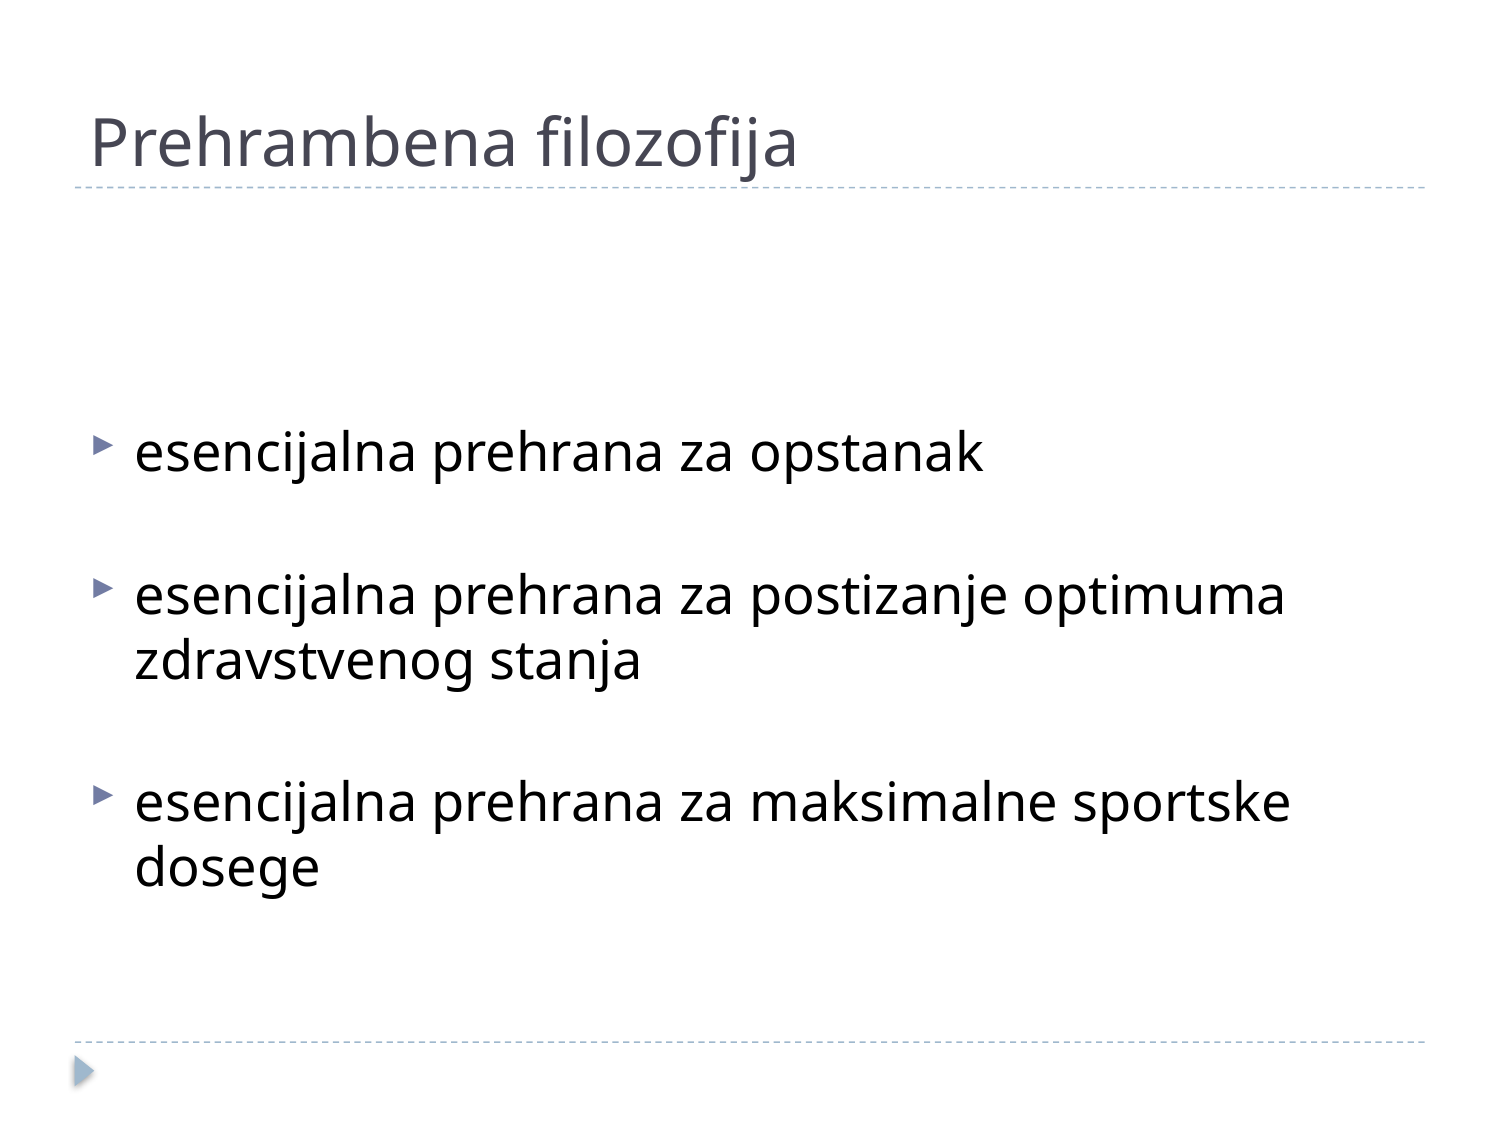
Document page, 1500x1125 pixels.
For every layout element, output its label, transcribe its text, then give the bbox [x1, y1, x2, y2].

title Prehrambena filozofija [75, 24, 1425, 188]
list esencijalna prehrana za opstanak esencijalna prehrana za postizanje optimuma zdravstvenog stanja esencijalna prehrana za maksimalne sportske dosege [75, 410, 1425, 1010]
